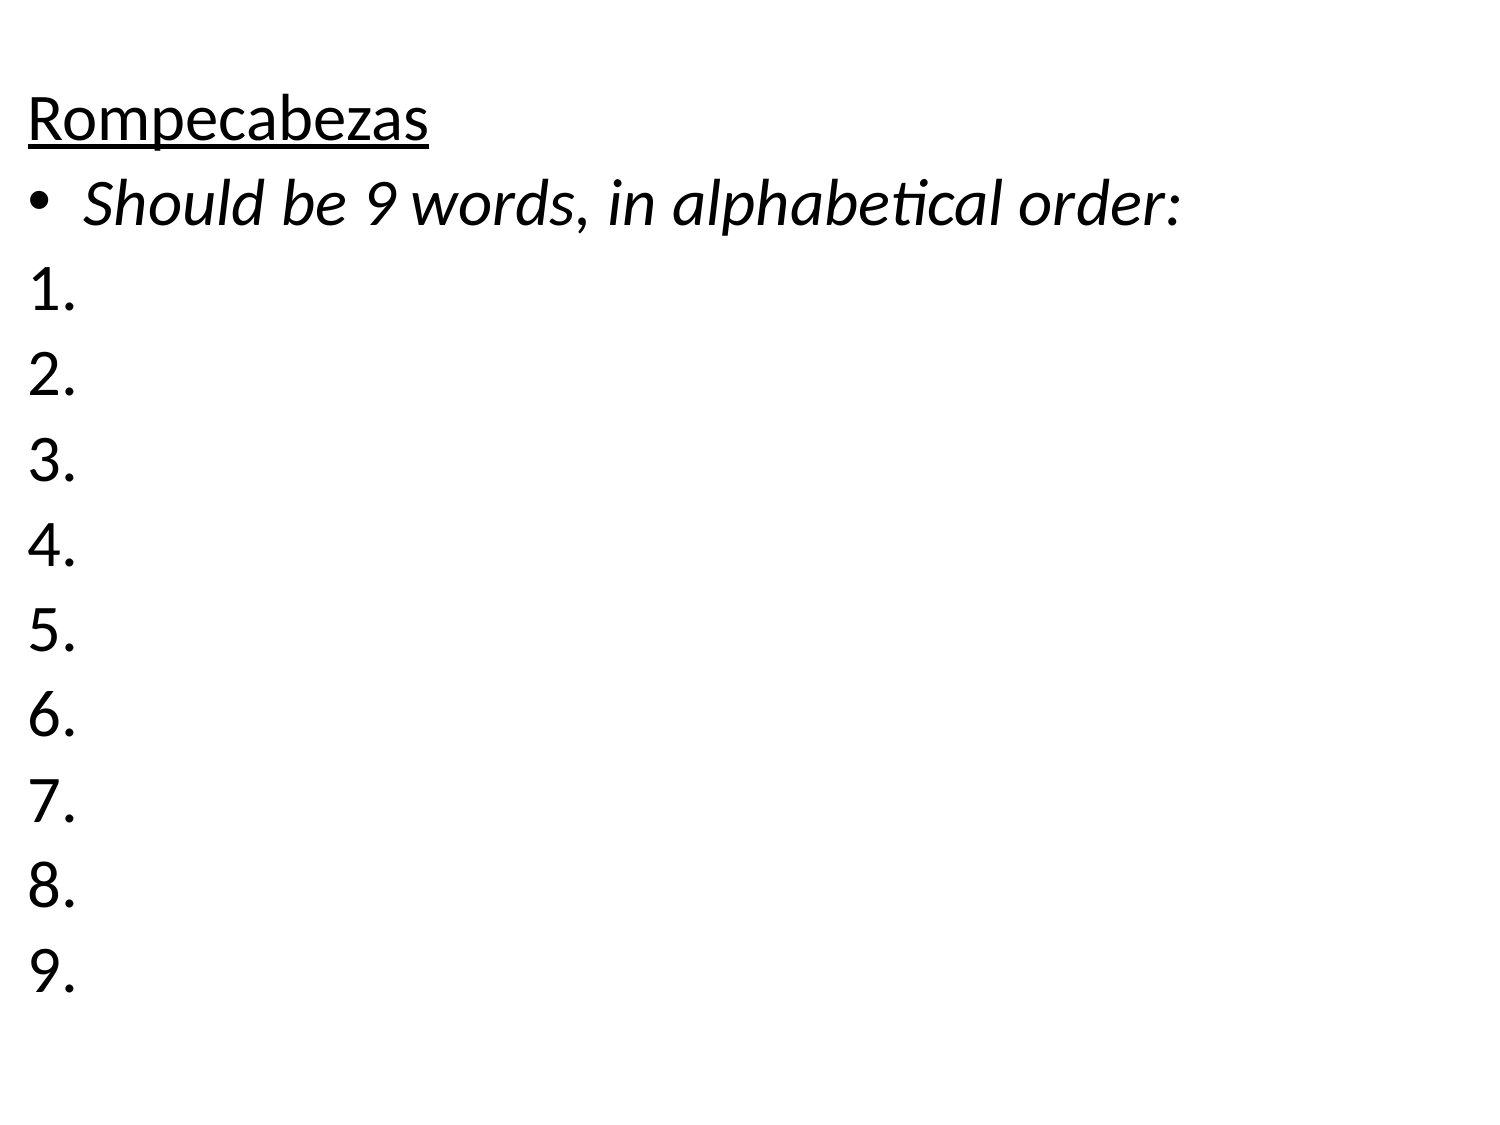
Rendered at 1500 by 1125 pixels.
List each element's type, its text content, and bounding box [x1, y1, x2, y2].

list Rompecabezas Should be 9 words, in alphabetical order: 1. 2. 3. 4. 5. 6. 7. 8. 9. [12, 75, 1500, 1050]
